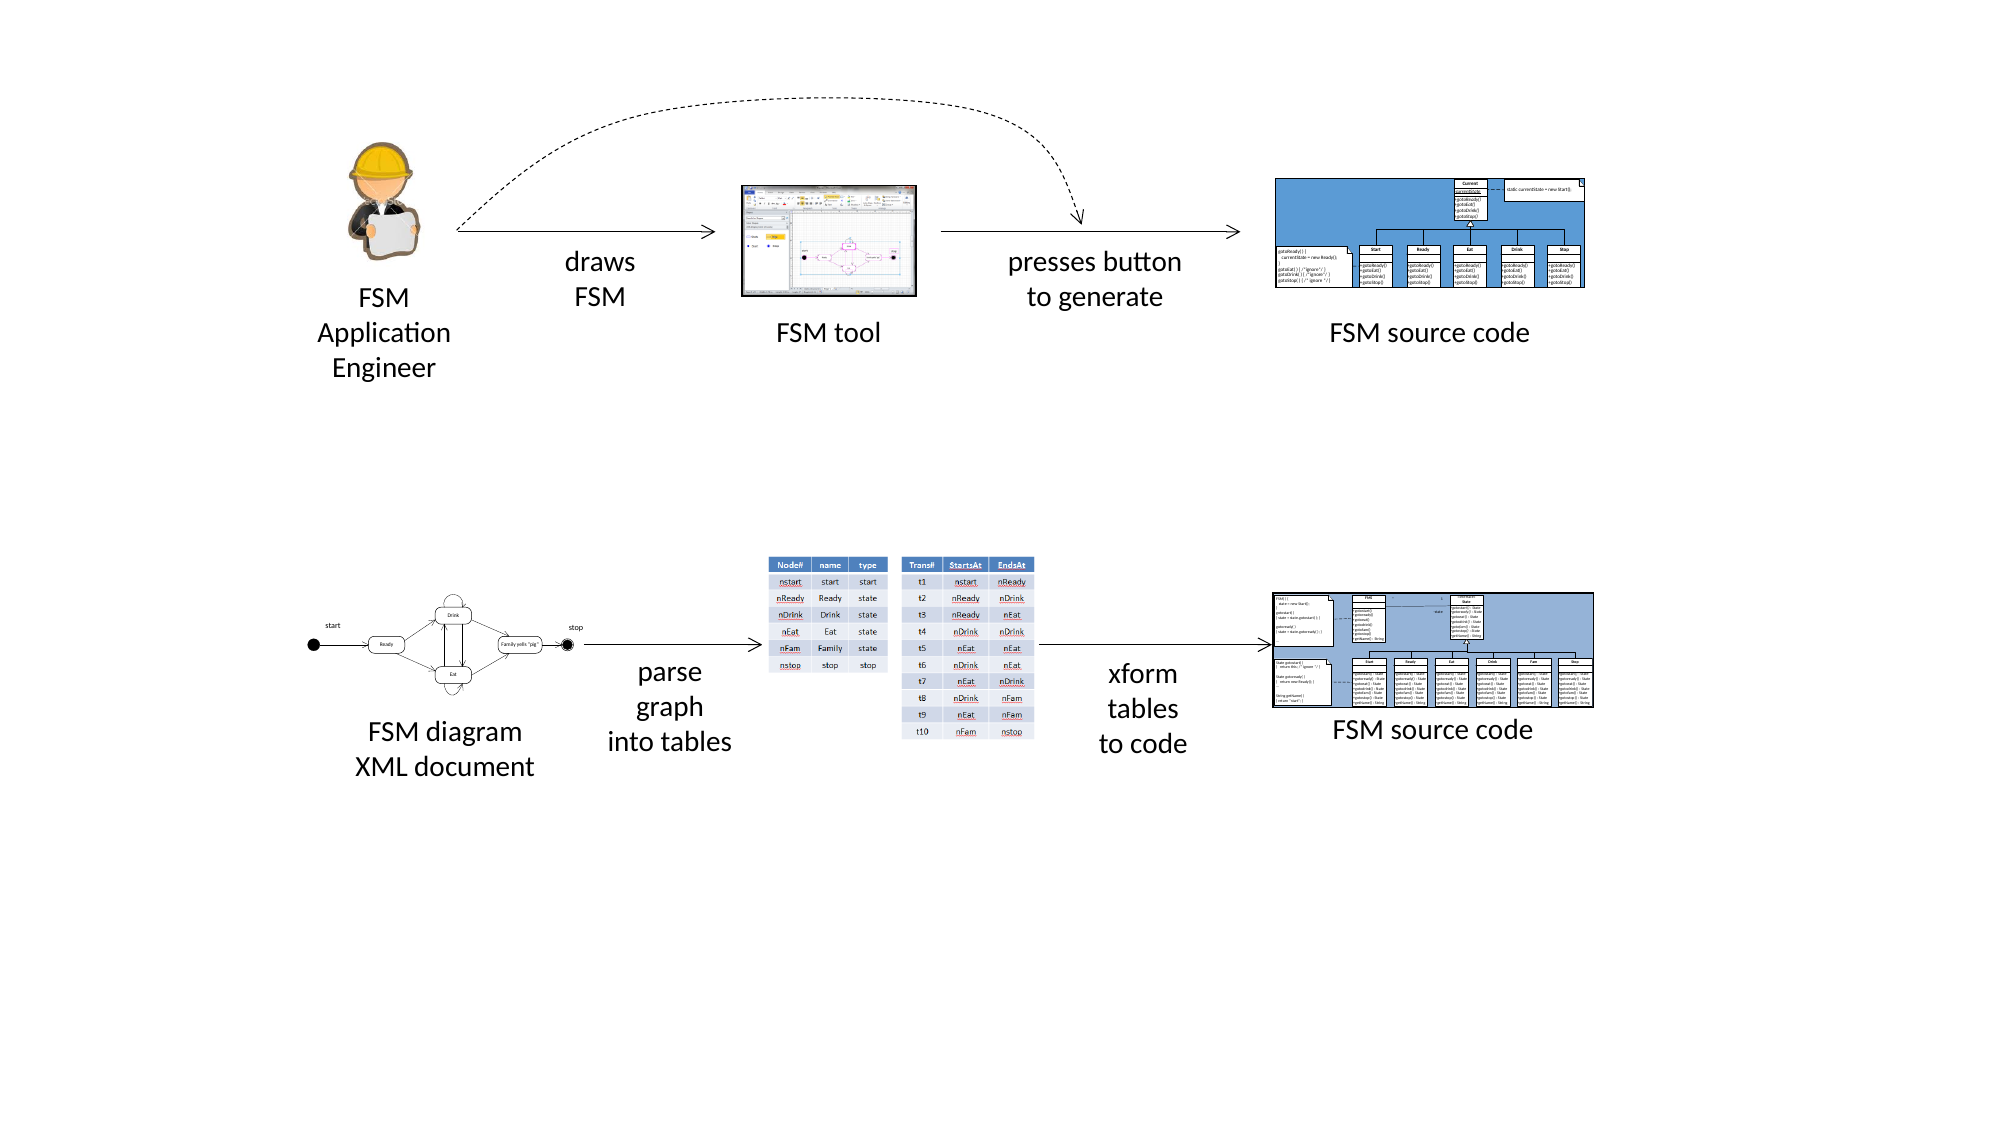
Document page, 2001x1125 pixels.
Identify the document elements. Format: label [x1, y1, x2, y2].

text_box [301, 97, 1585, 392]
text_box [306, 548, 1593, 791]
